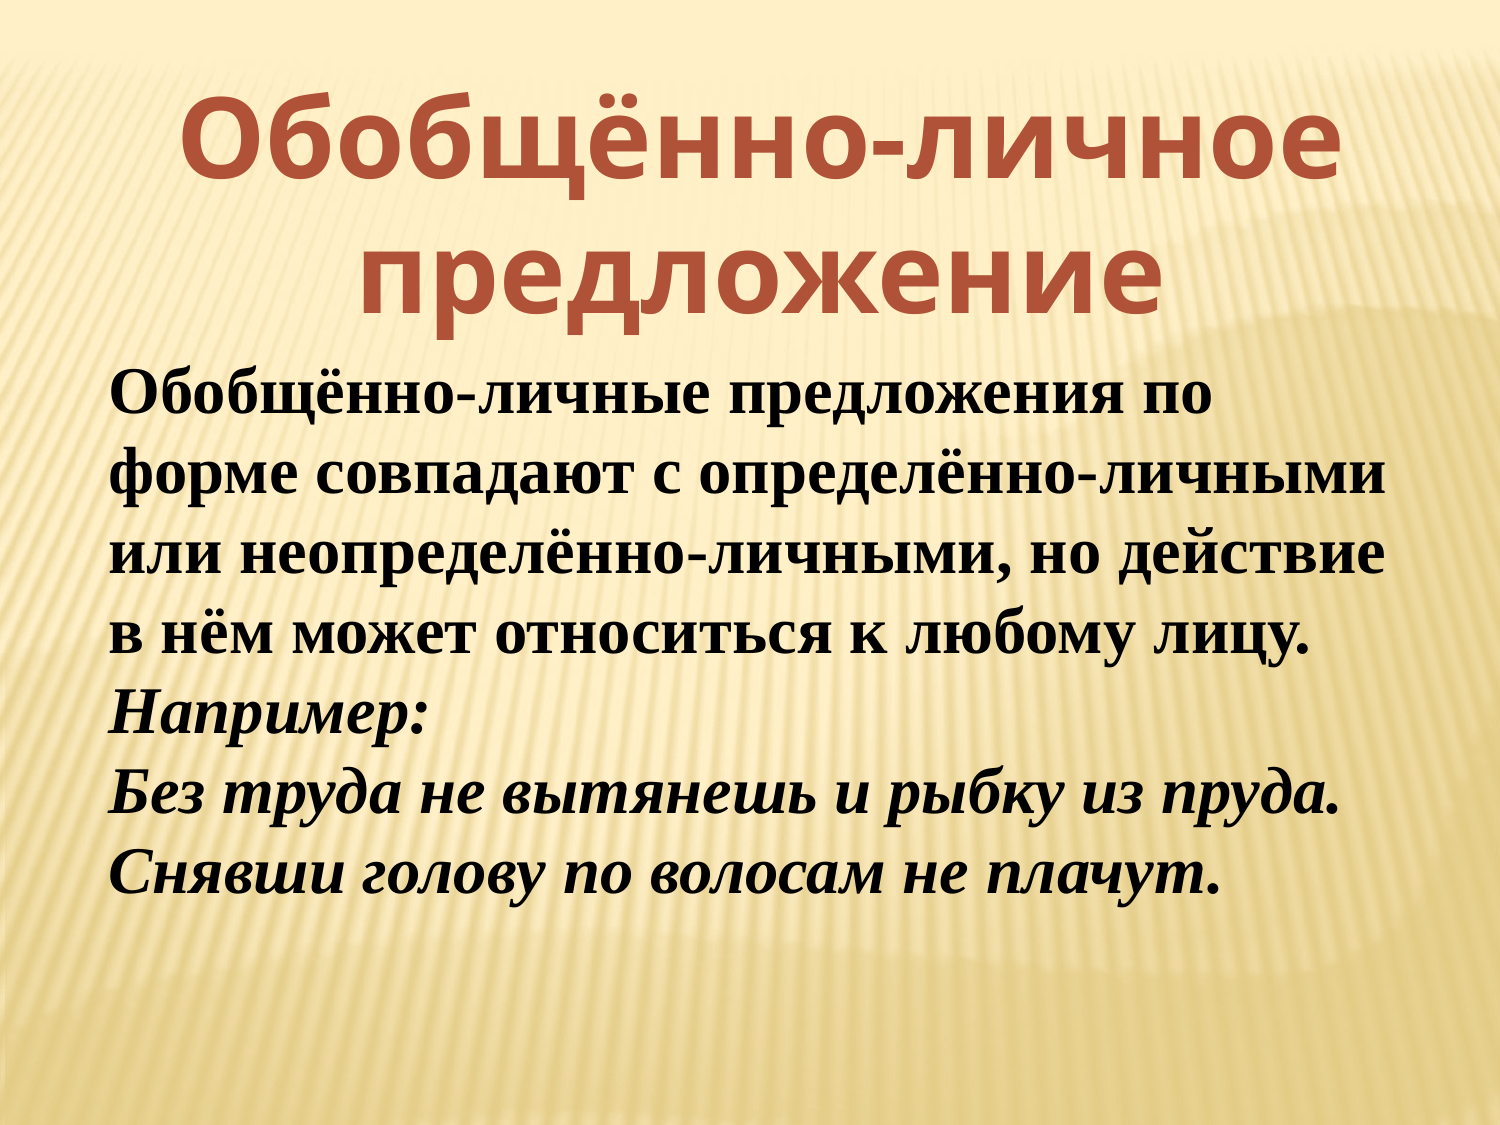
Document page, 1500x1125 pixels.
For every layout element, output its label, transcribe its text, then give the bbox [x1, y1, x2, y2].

text_box Обобщённо-личное предложение [160, 58, 1361, 339]
text_box Обобщённо-личные предложения по форме совпадают с определённо-личными или неопределённо-личными, но действие в нём может относиться к любому лицу. Например: Без труда не вытянешь и рыбку из пруда. Снявши голову по волосам не плачут. [93, 339, 1430, 995]
